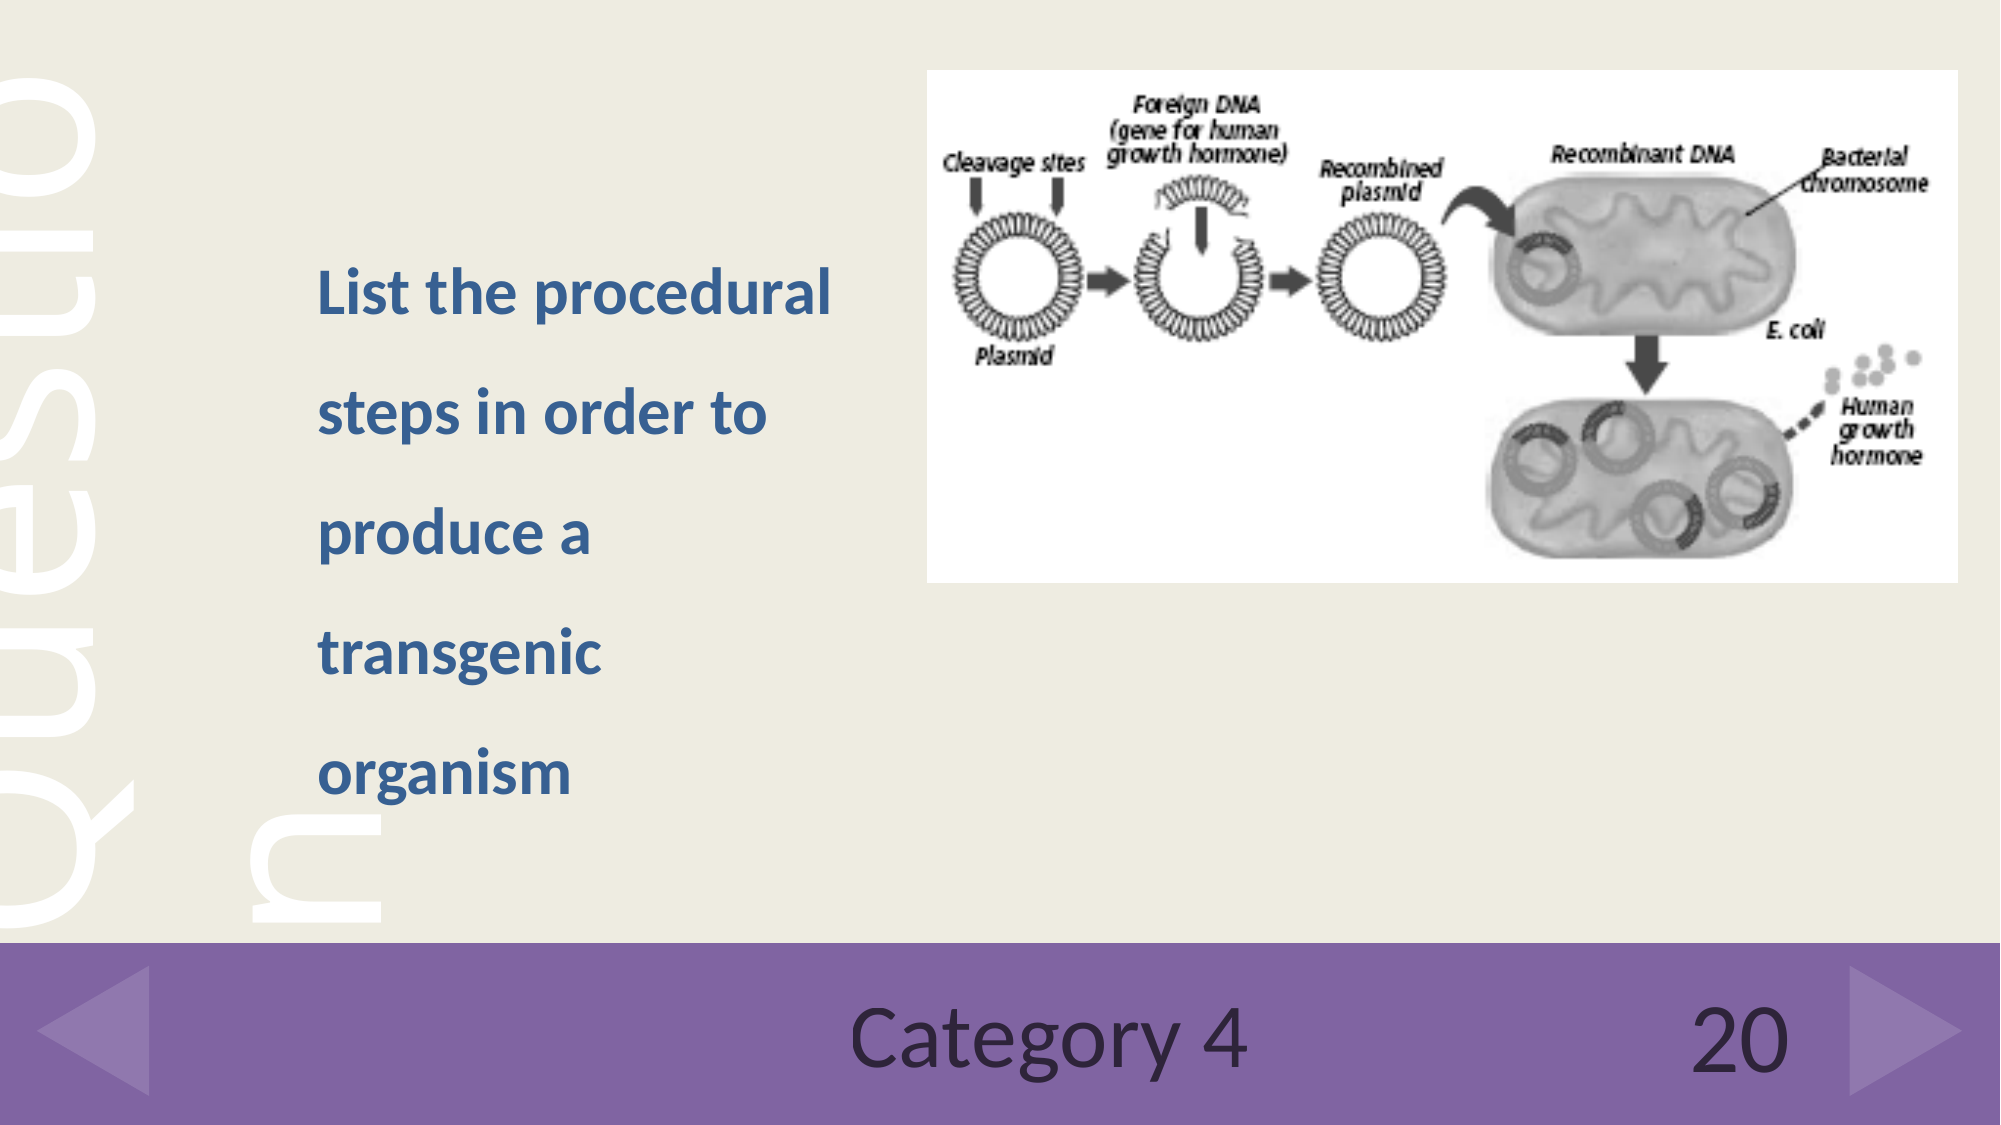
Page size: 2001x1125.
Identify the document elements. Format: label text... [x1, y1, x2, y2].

list List the procedural steps in order to produce a transgenic organism [302, 149, 879, 866]
picture [927, 70, 1959, 584]
title Category 4 [150, 937, 1950, 1125]
